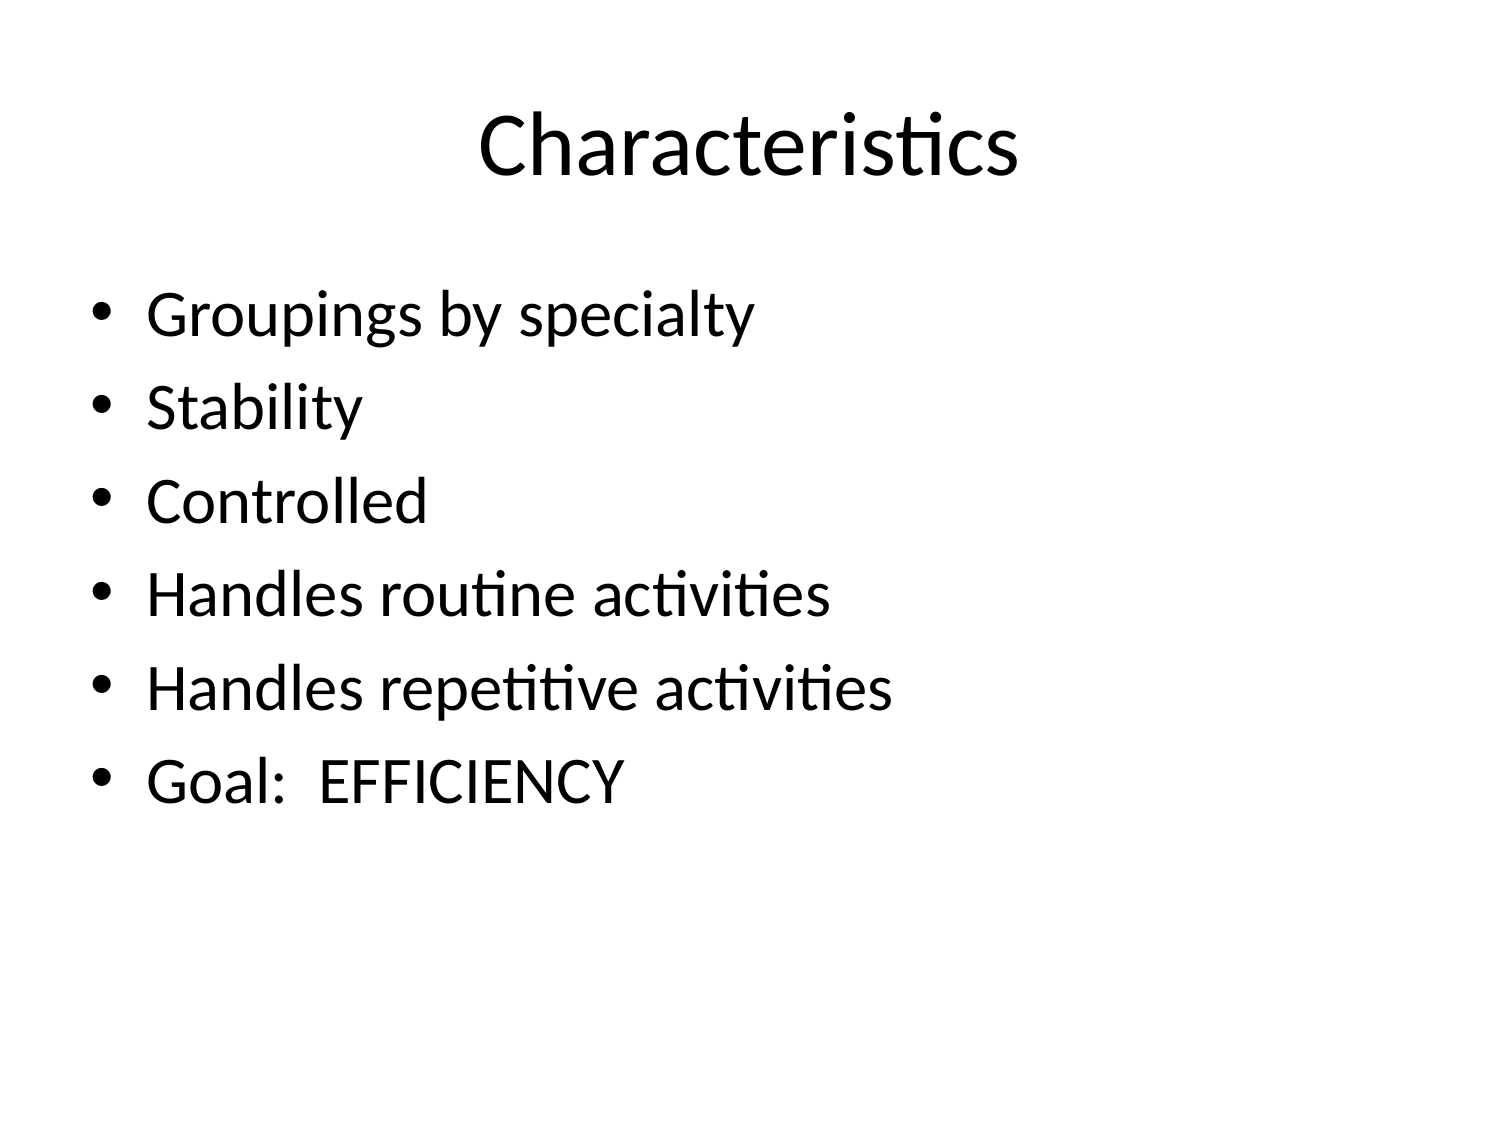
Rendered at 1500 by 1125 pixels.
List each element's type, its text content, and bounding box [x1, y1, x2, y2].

title Characteristics [75, 45, 1425, 233]
list Groupings by specialty Stability Controlled Handles routine activities Handles repetitive activities Goal: EFFICIENCY [75, 262, 1425, 1005]
